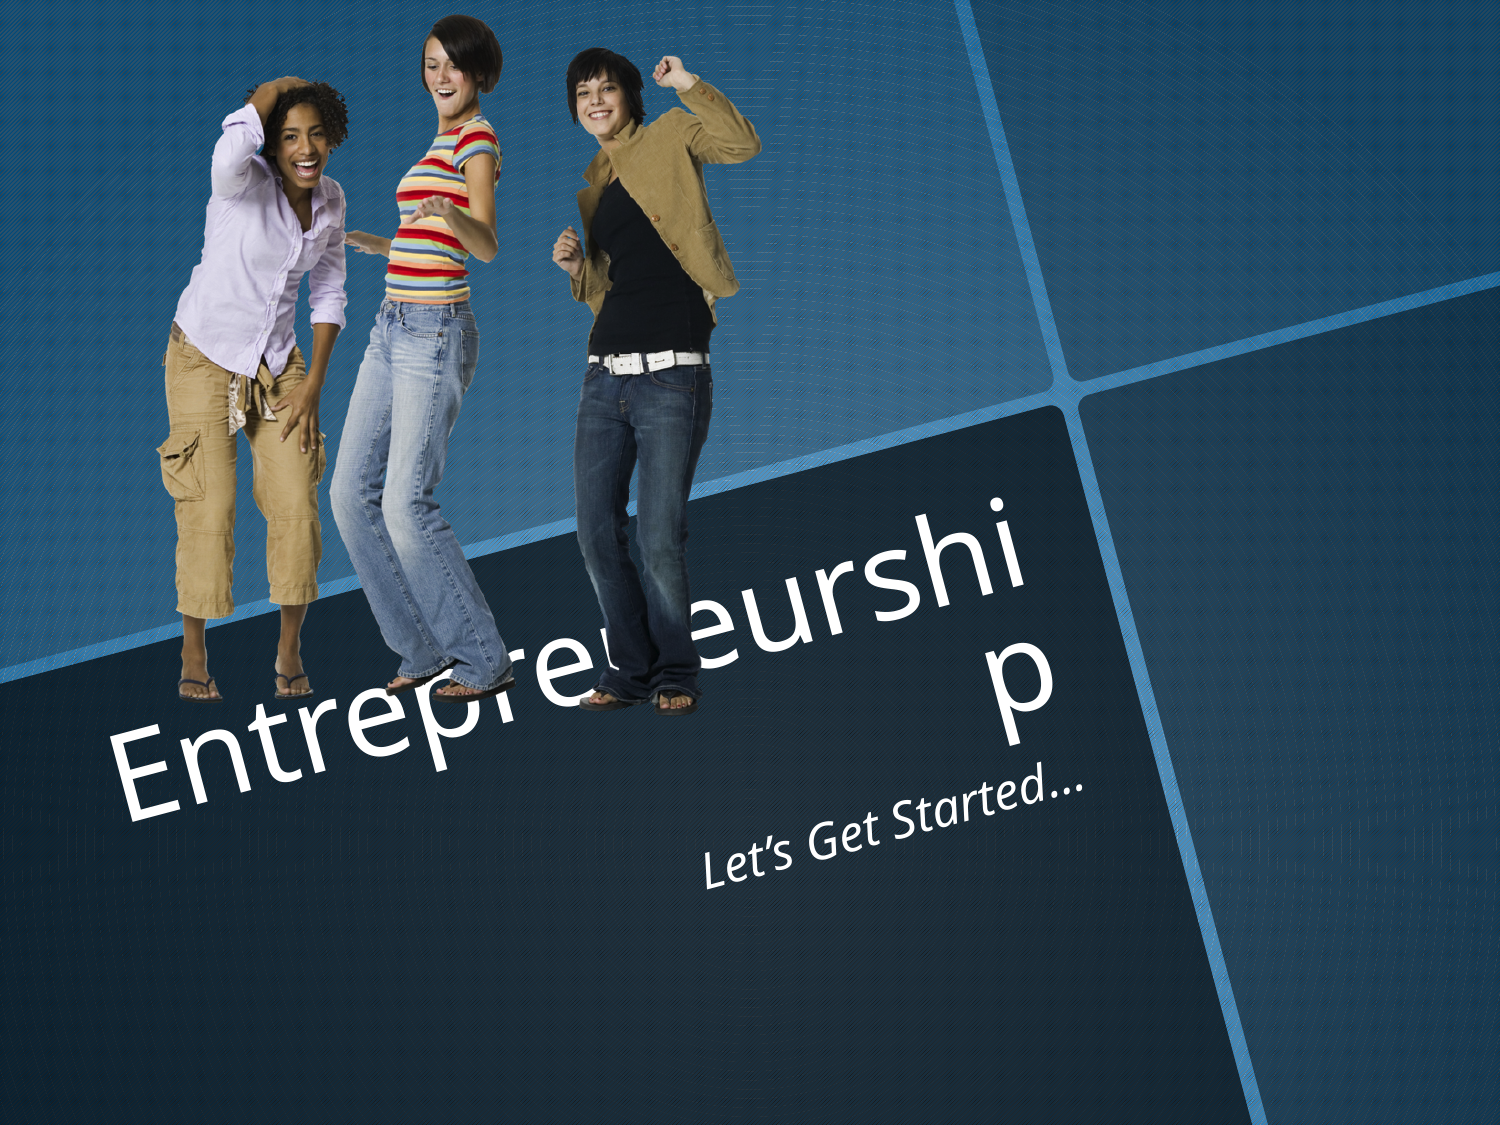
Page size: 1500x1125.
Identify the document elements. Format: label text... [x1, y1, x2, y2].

title Entrepreneurship [72, 473, 1089, 982]
picture [142, 0, 776, 730]
subtitle Let’s Get Started… [350, 728, 1136, 1106]
